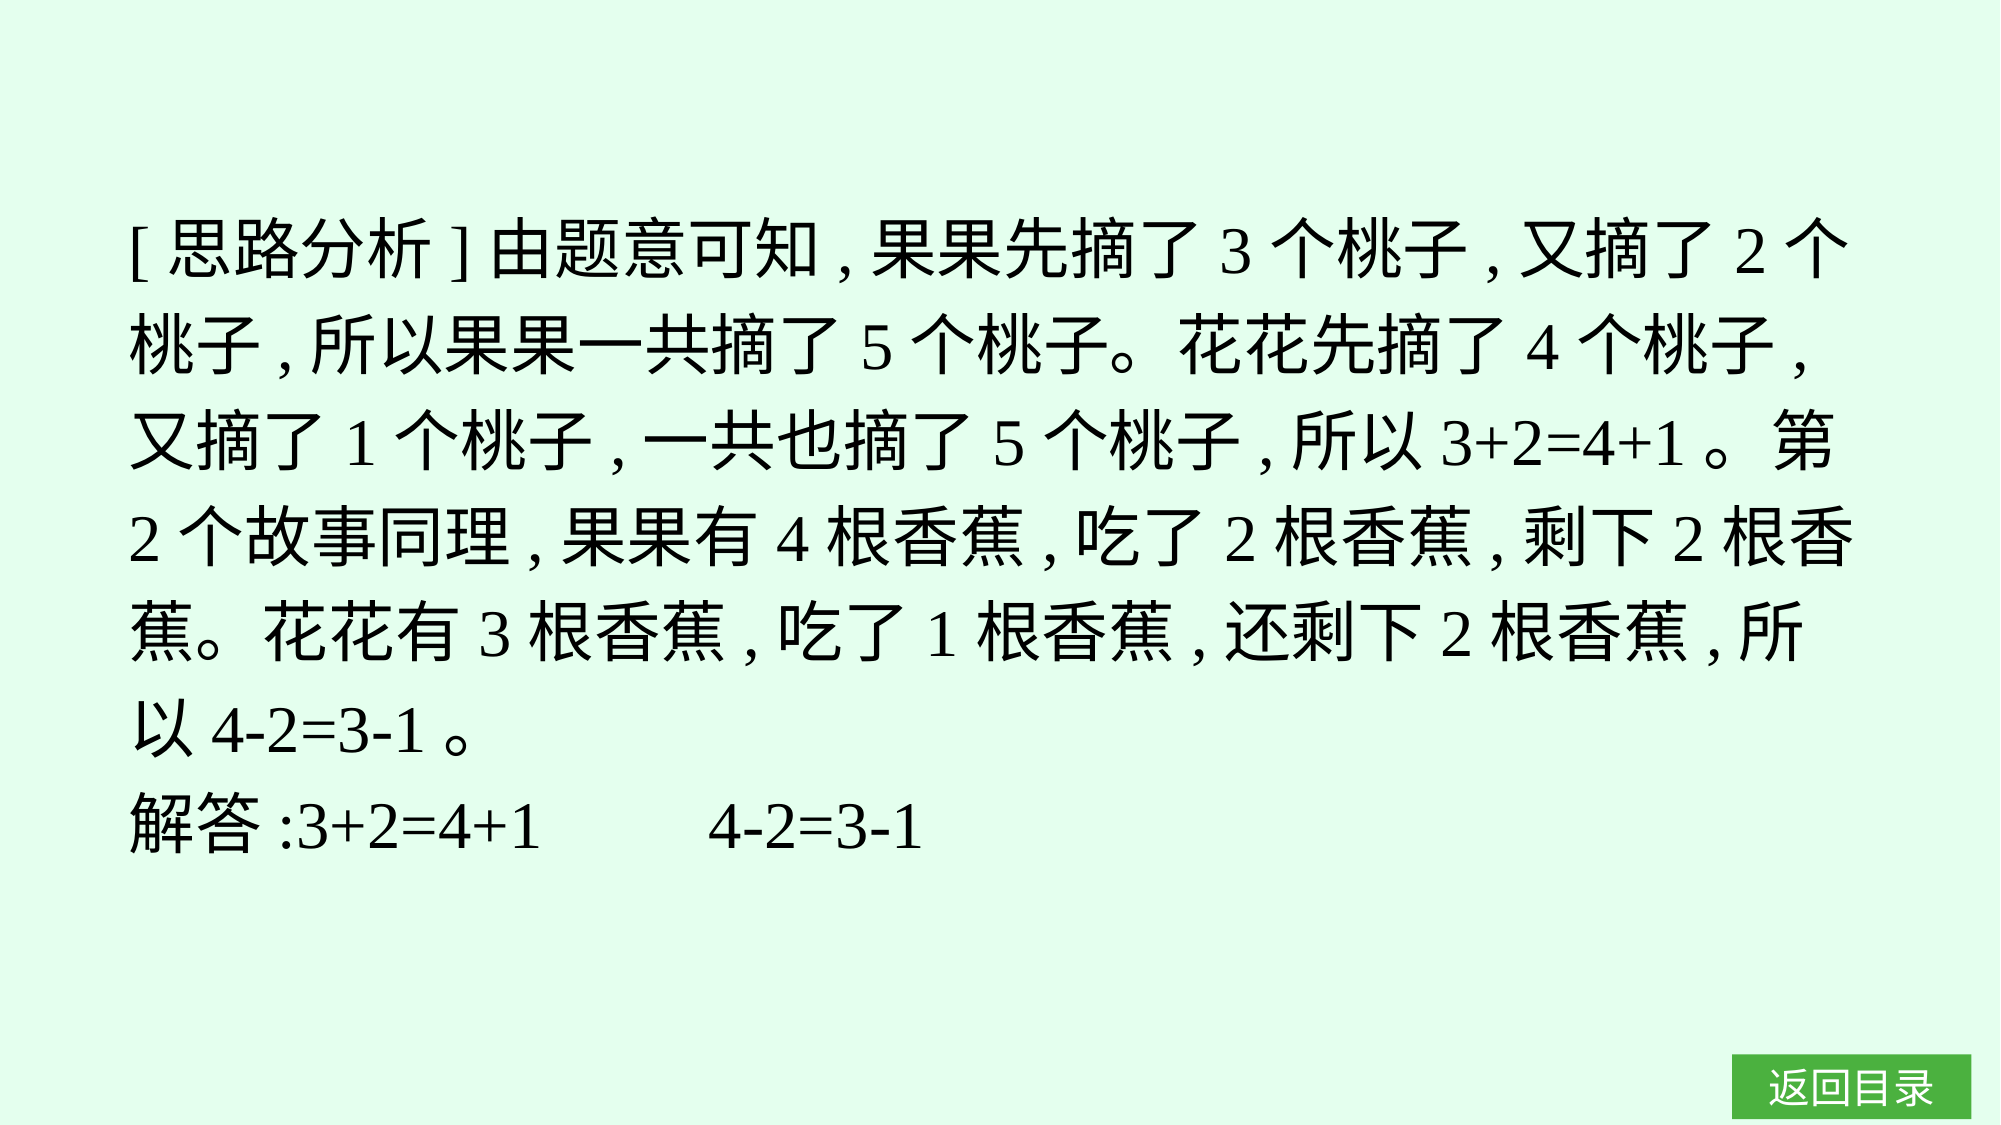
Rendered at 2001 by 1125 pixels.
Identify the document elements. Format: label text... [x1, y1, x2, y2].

text_box [思路分析]由题意可知,果果先摘了3个桃子,又摘了2个桃子,所以果果一共摘了5个桃子。花花先摘了4个桃子,又摘了1个桃子,一共也摘了5个桃子,所以3+2=4+1。第2个故事同理,果果有4根香蕉,吃了2根香蕉,剩下2根香蕉。花花有3根香蕉,吃了1根香蕉,还剩下2根香蕉,所以4-2=3-1。 解答:3+2=4+1 4-2=3-1 [113, 183, 1887, 870]
